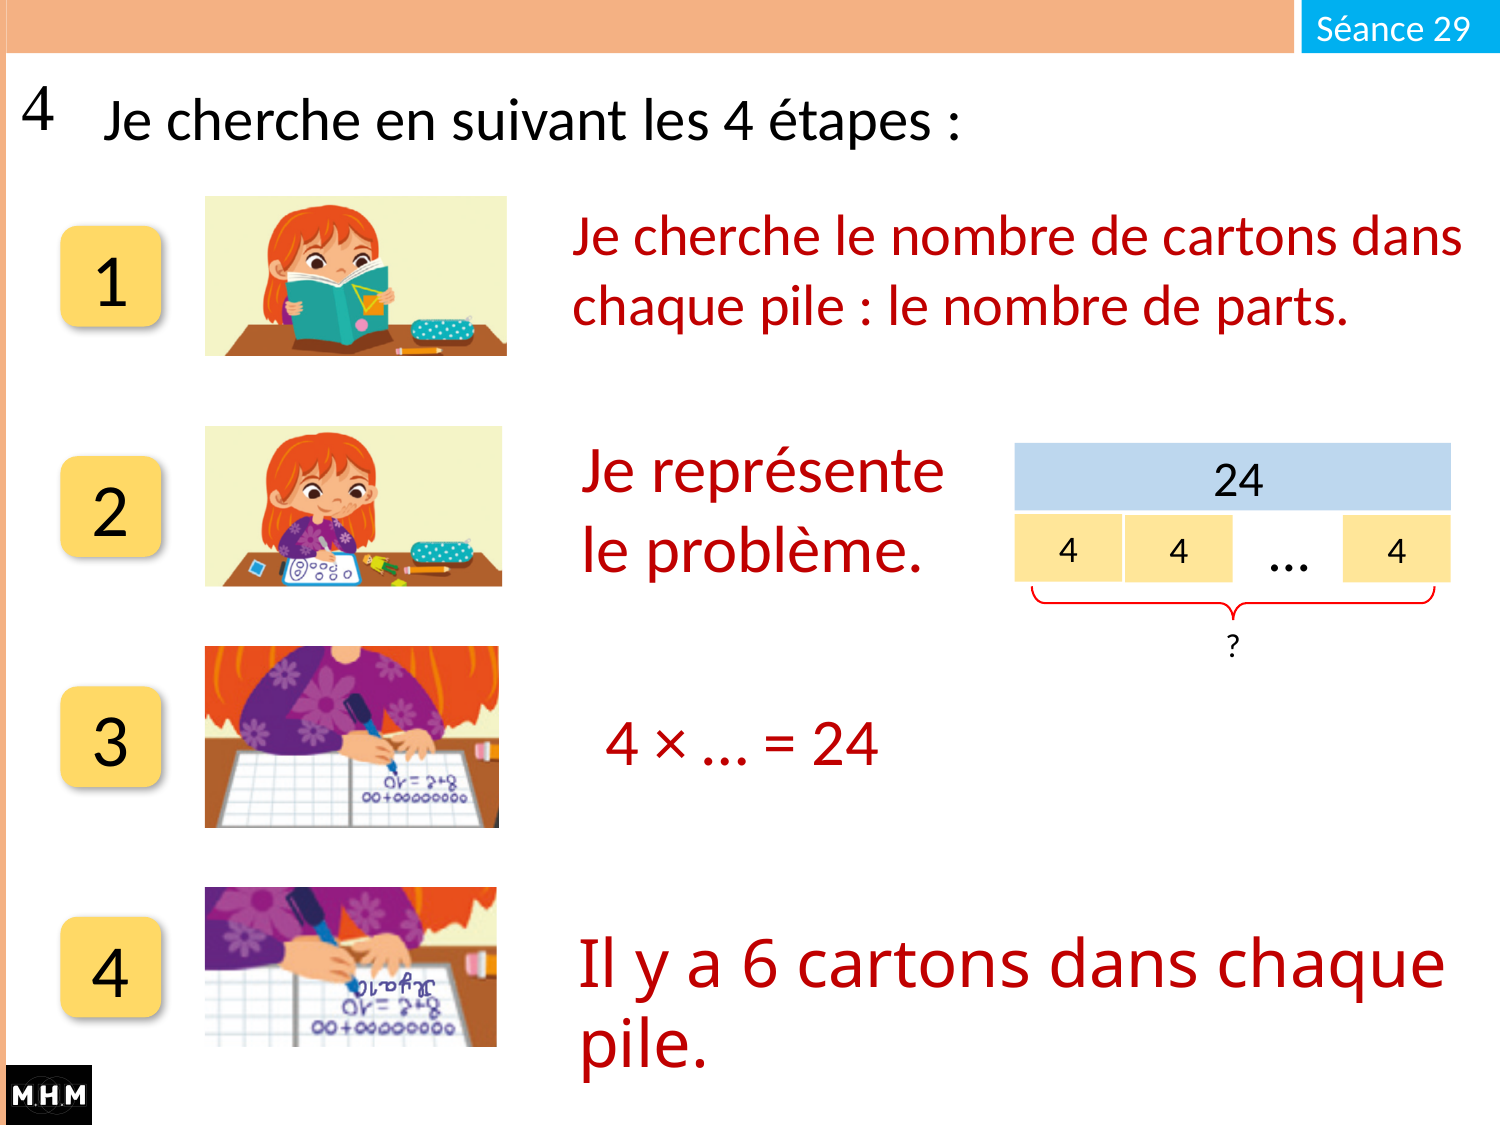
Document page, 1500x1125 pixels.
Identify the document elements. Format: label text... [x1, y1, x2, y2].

text_box 4 × … = 24 [575, 691, 1427, 786]
picture [204, 196, 515, 356]
text_box Je cherche le nombre de cartons dans chaque pile : le nombre de parts. [558, 189, 1494, 345]
picture [6, 1065, 92, 1125]
picture [204, 646, 499, 828]
picture [204, 426, 503, 587]
text_box 4 [59, 915, 163, 1019]
title Je cherche en suivant les 4 étapes : [88, 35, 1382, 161]
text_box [1014, 442, 1452, 678]
picture [204, 887, 497, 1047]
text_box 2 [59, 455, 163, 558]
text_box 3 [59, 685, 163, 789]
text_box Il y a 6 cartons dans chaque pile. [563, 913, 1494, 1089]
text_box 1 [59, 224, 163, 328]
text_box Je représente le problème. [566, 418, 1418, 593]
